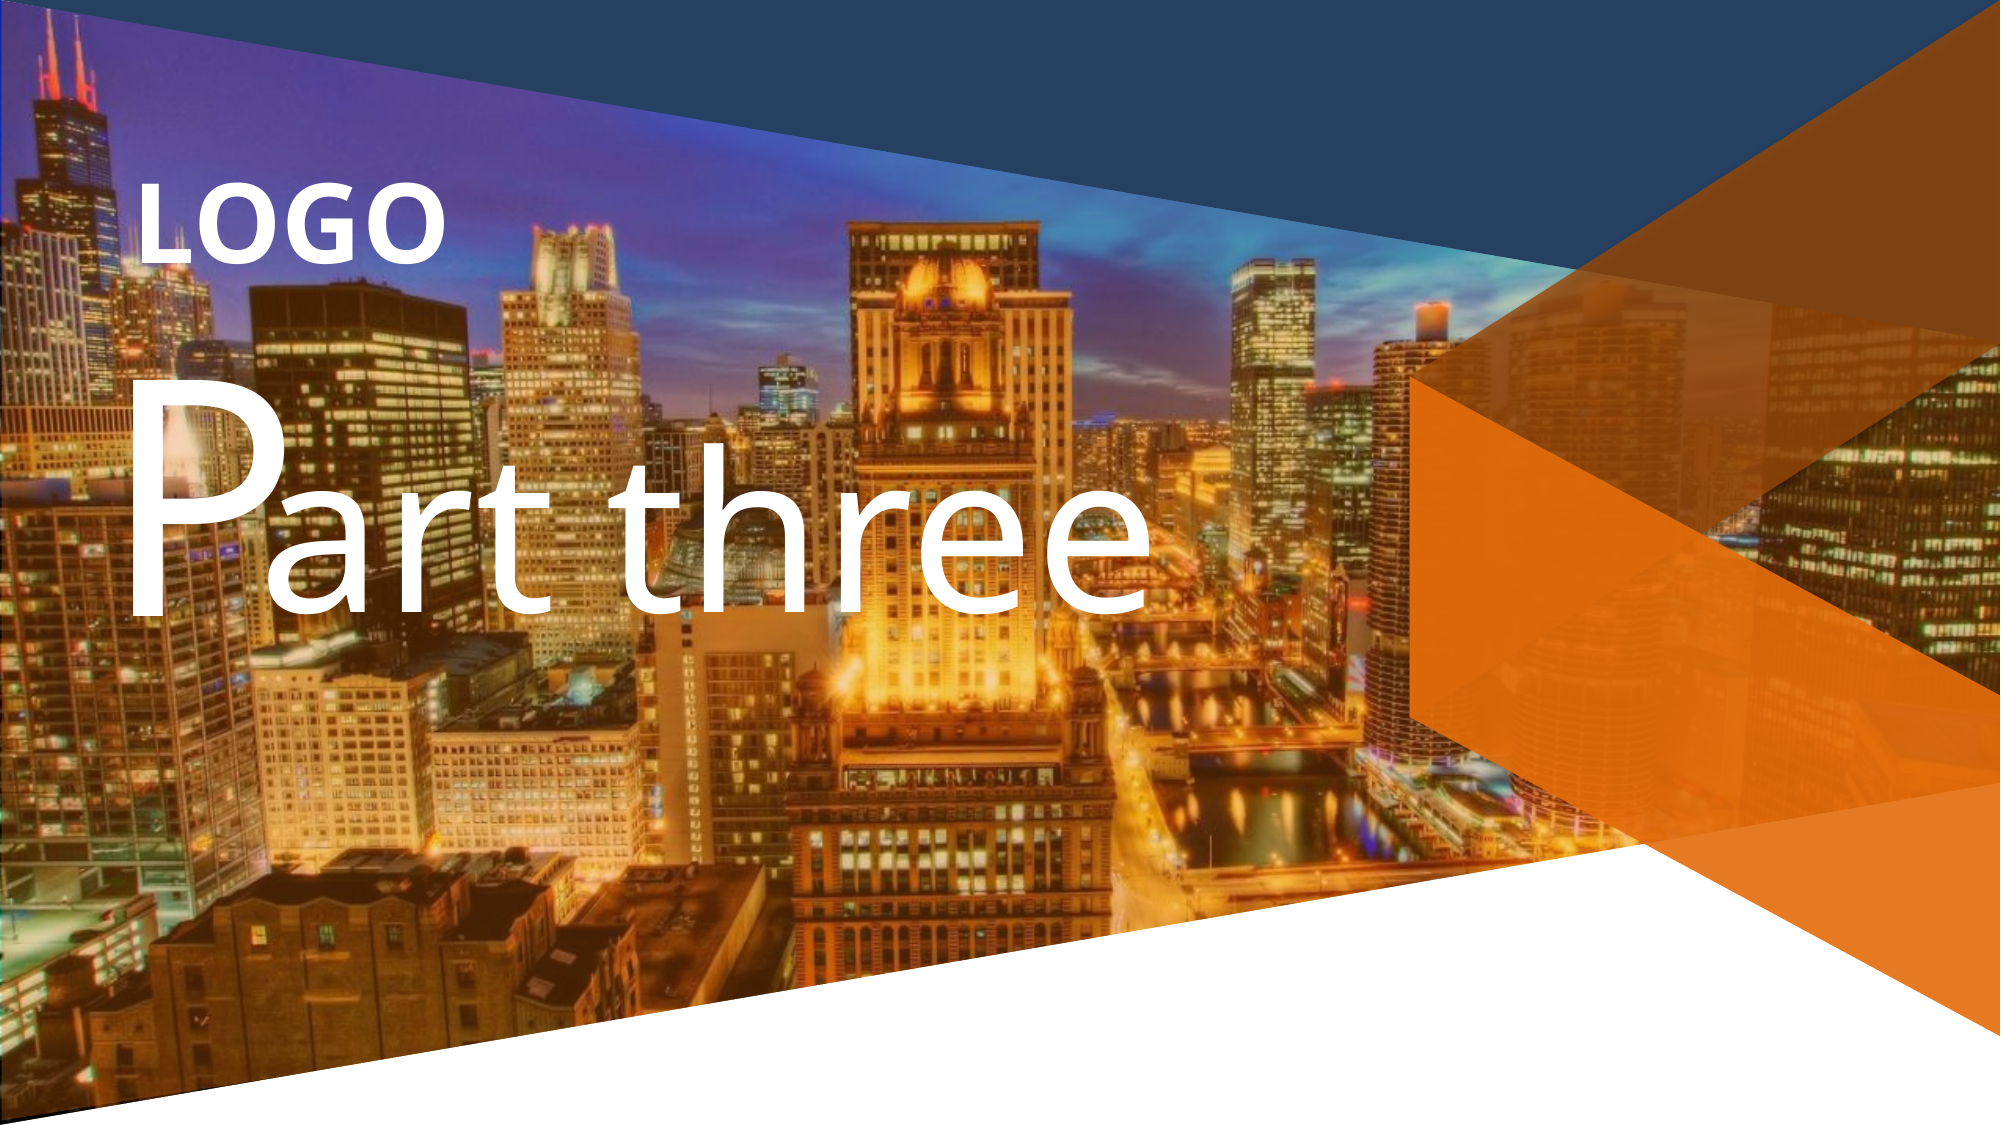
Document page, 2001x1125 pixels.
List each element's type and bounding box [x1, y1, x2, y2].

text_box [1409, 0, 2000, 1037]
picture [0, 0, 2000, 1125]
